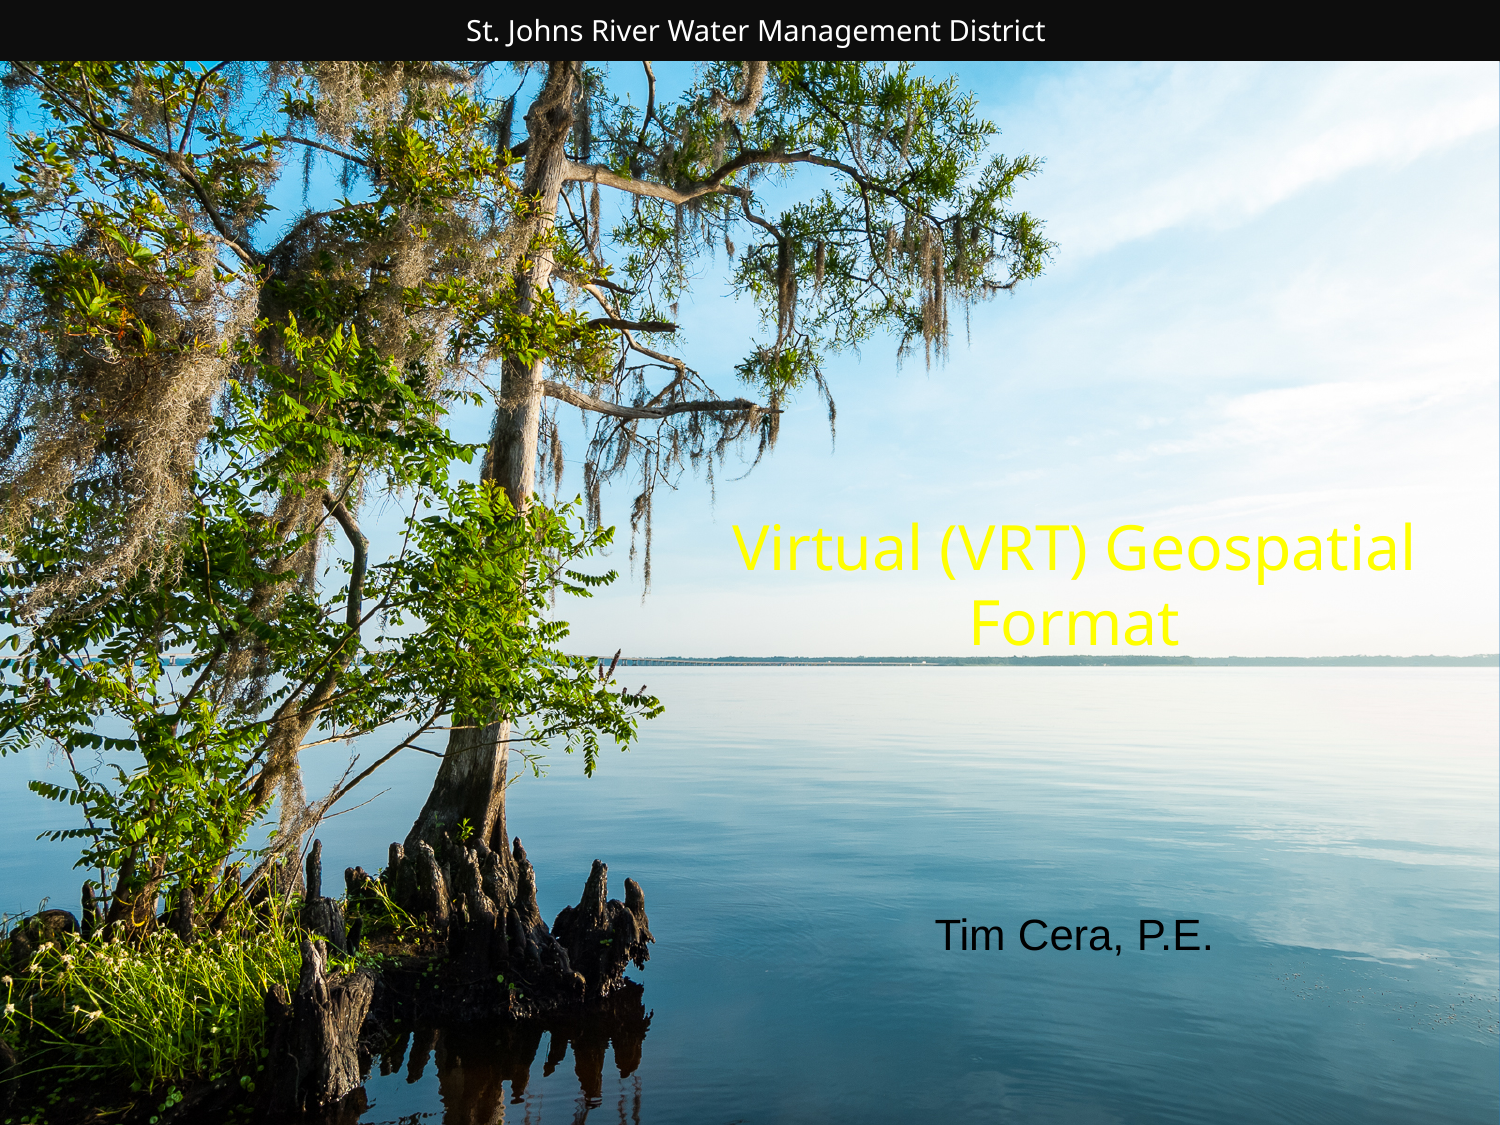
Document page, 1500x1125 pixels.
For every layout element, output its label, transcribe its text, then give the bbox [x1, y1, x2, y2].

picture [0, 61, 1500, 1125]
list Virtual (VRT) Geospatial Format [649, 500, 1500, 850]
picture [0, 113, 7, 121]
list Tim Cera, P.E. [749, 899, 1400, 1028]
